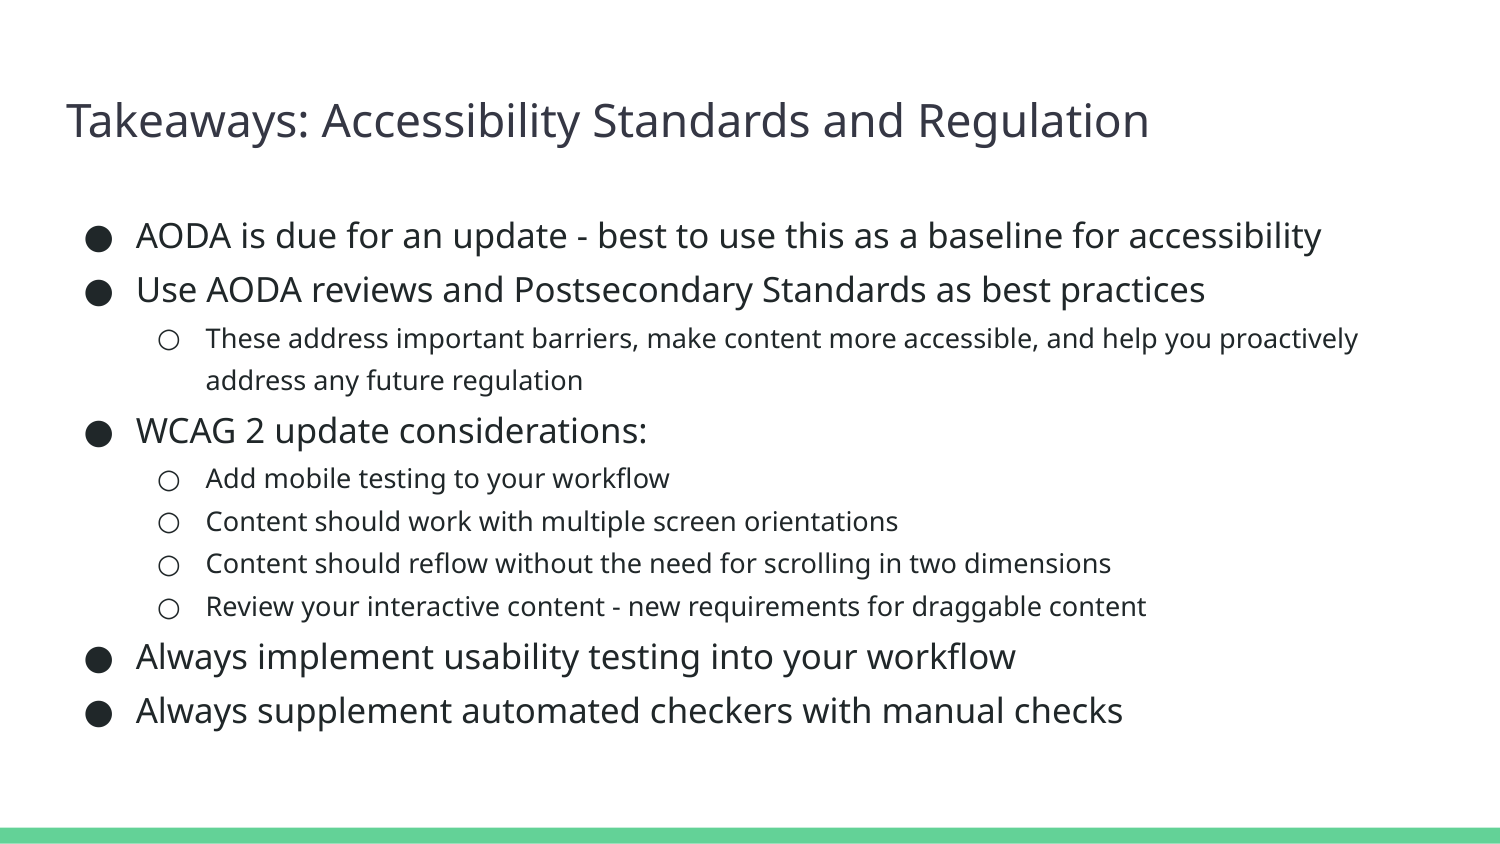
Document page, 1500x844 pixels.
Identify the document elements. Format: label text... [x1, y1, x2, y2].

title Takeaways: Accessibility Standards and Regulation [51, 72, 1449, 167]
list AODA is due for an update - best to use this as a baseline for accessibility Use AODA reviews and Postsecondary Standards as best practices These address important barriers, make content more accessible, and help you proactively address any future regulation WCAG 2 update considerations: Add mobile testing to your workflow Content should work with multiple screen orientations Content should reflow without the need for scrolling in two dimensions Review your interactive content - new requirements for draggable content Always implement usability testing into your workflow Always supplement automated checkers with manual checks [51, 189, 1449, 750]
